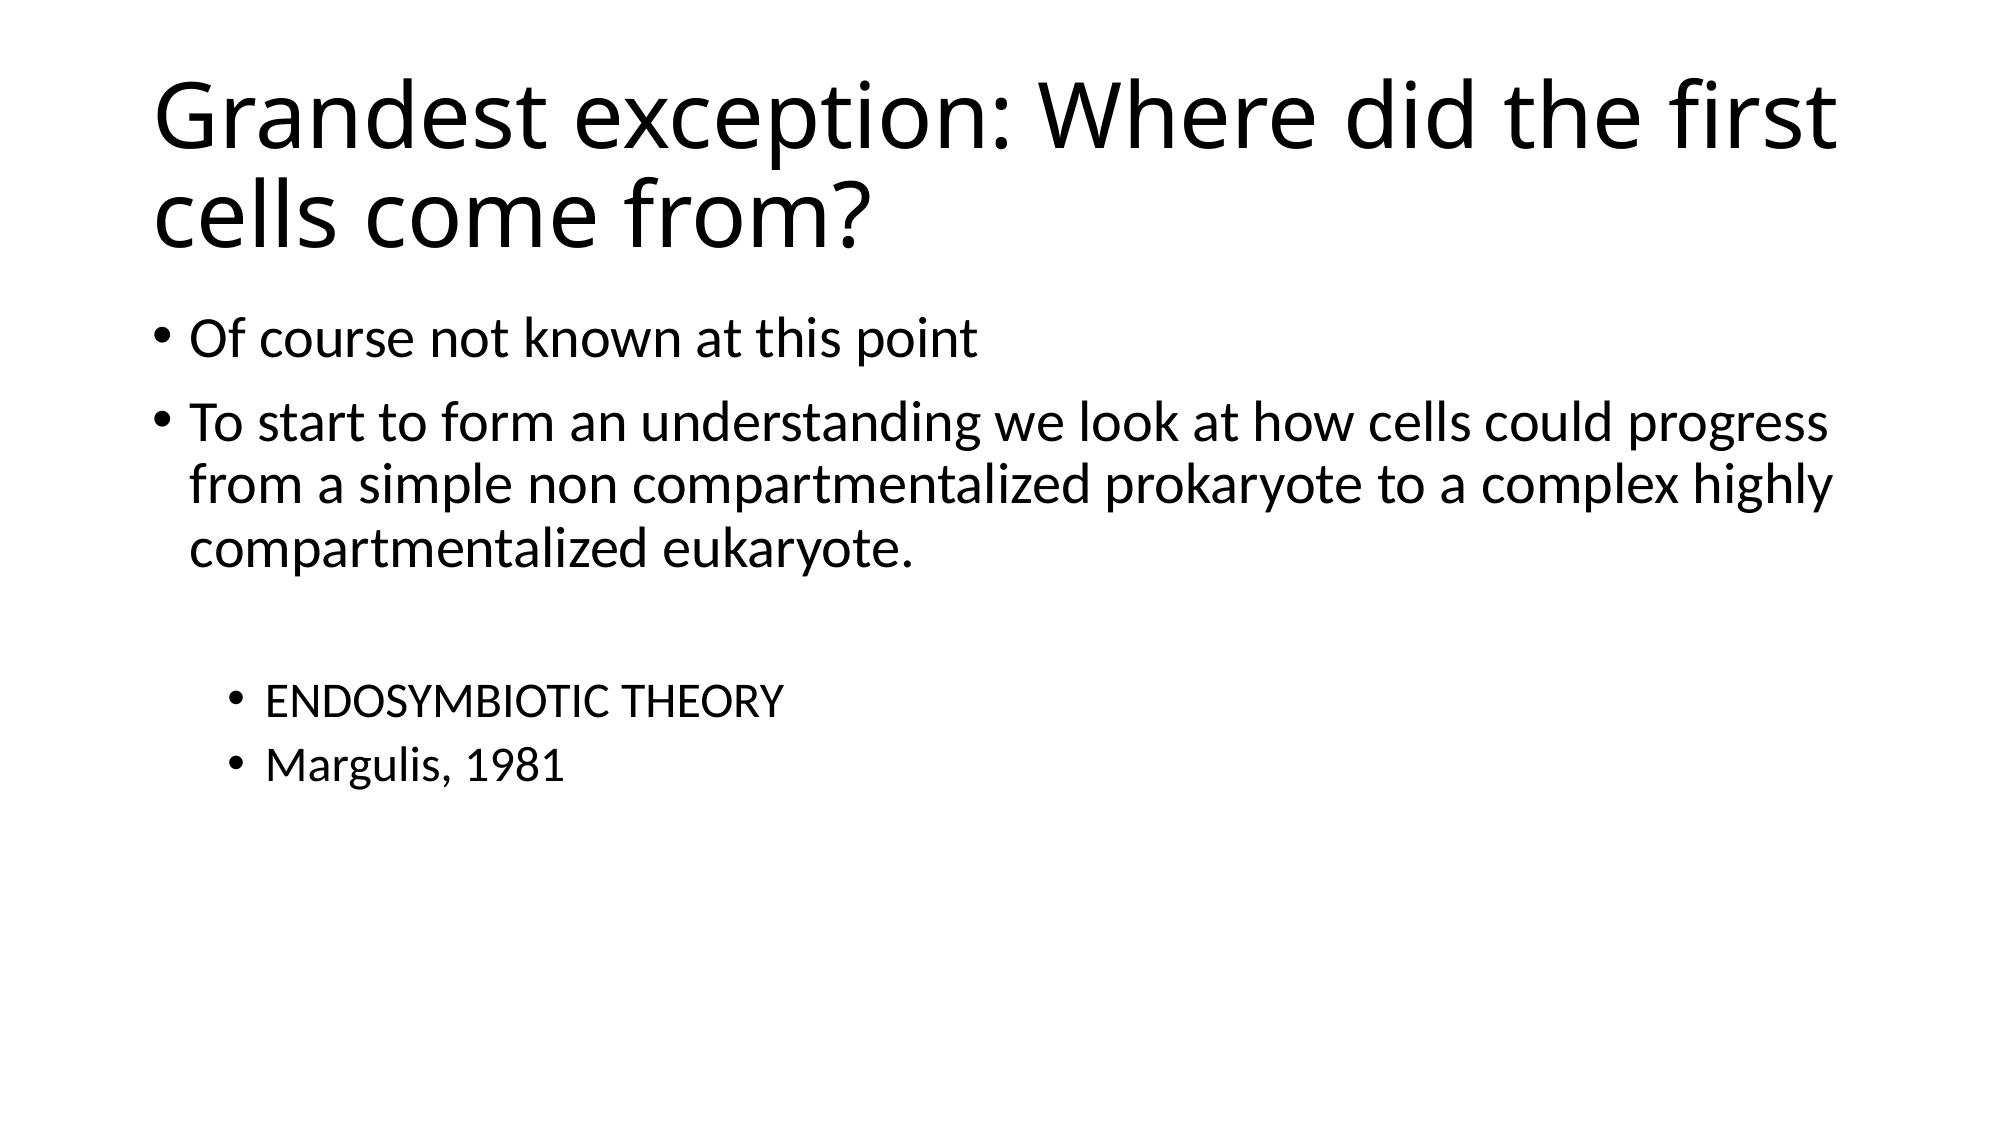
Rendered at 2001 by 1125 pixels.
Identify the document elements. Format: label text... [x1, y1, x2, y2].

title Grandest exception: Where did the first cells come from? [137, 59, 1863, 278]
list Of course not known at this point To start to form an understanding we look at how cells could progress from a simple non compartmentalized prokaryote to a complex highly compartmentalized eukaryote. ENDOSYMBIOTIC THEORY Margulis, 1981 [137, 299, 1863, 1014]
